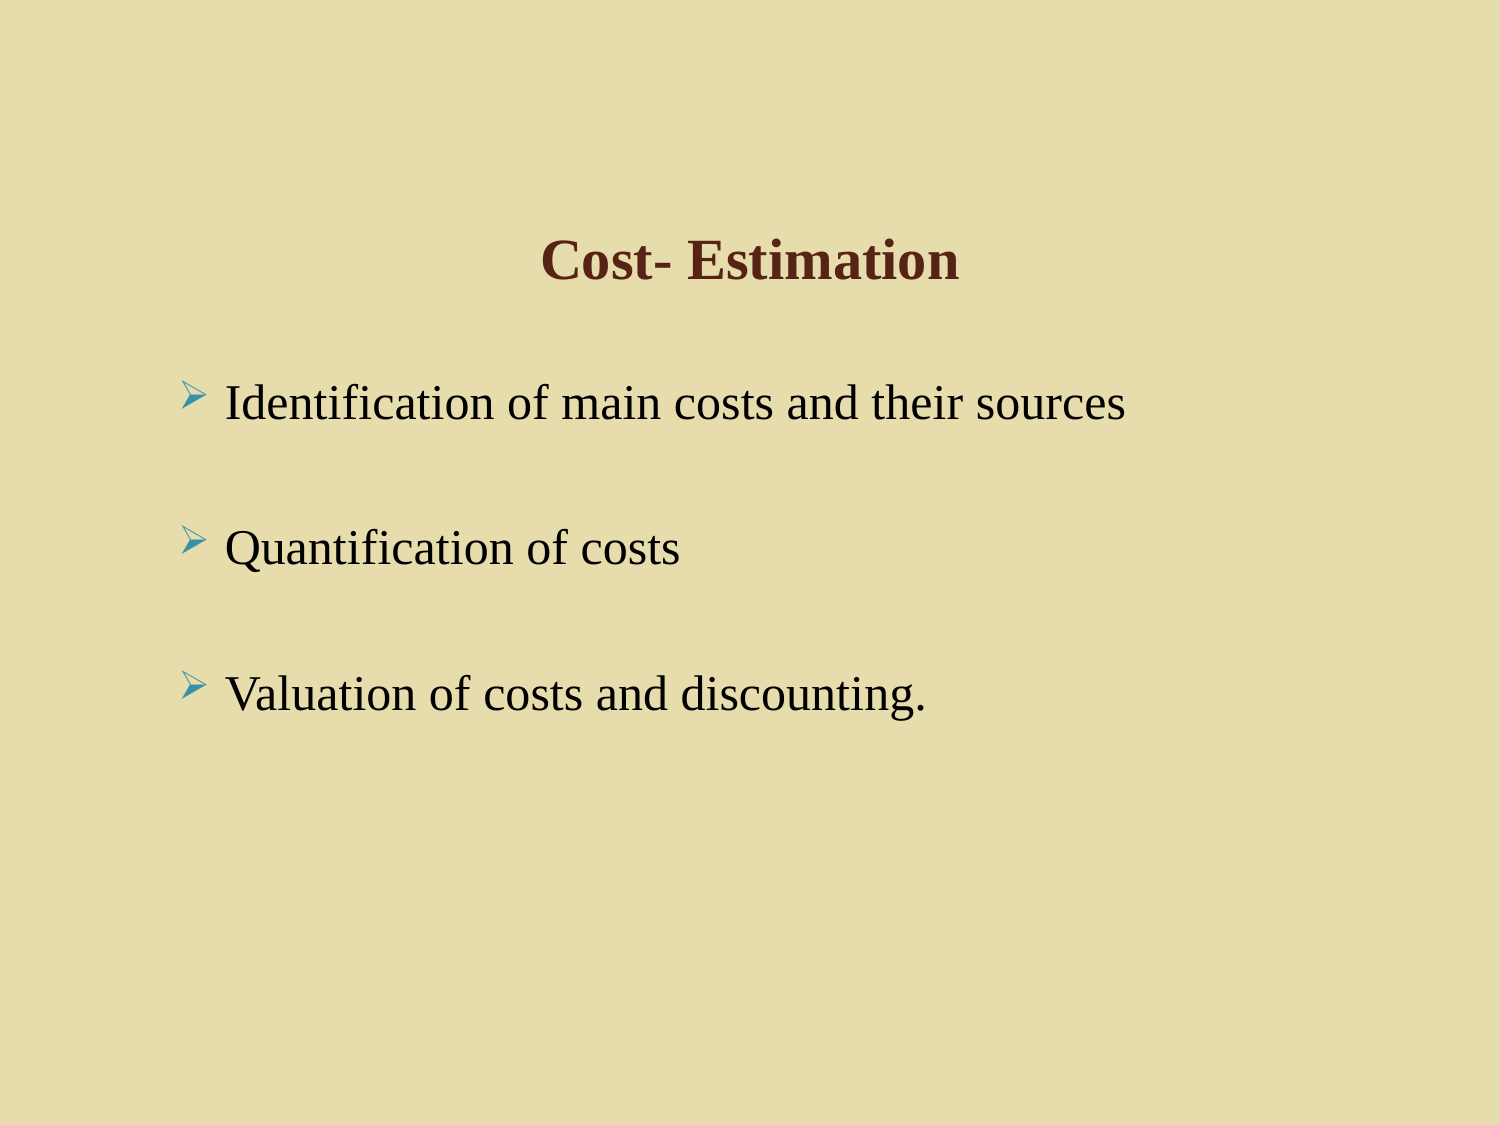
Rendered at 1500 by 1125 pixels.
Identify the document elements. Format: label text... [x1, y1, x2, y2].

title Cost- Estimation [0, 162, 1500, 350]
list Identification of main costs and their sources Quantification of costs Valuation of costs and discounting. [150, 362, 1475, 1125]
